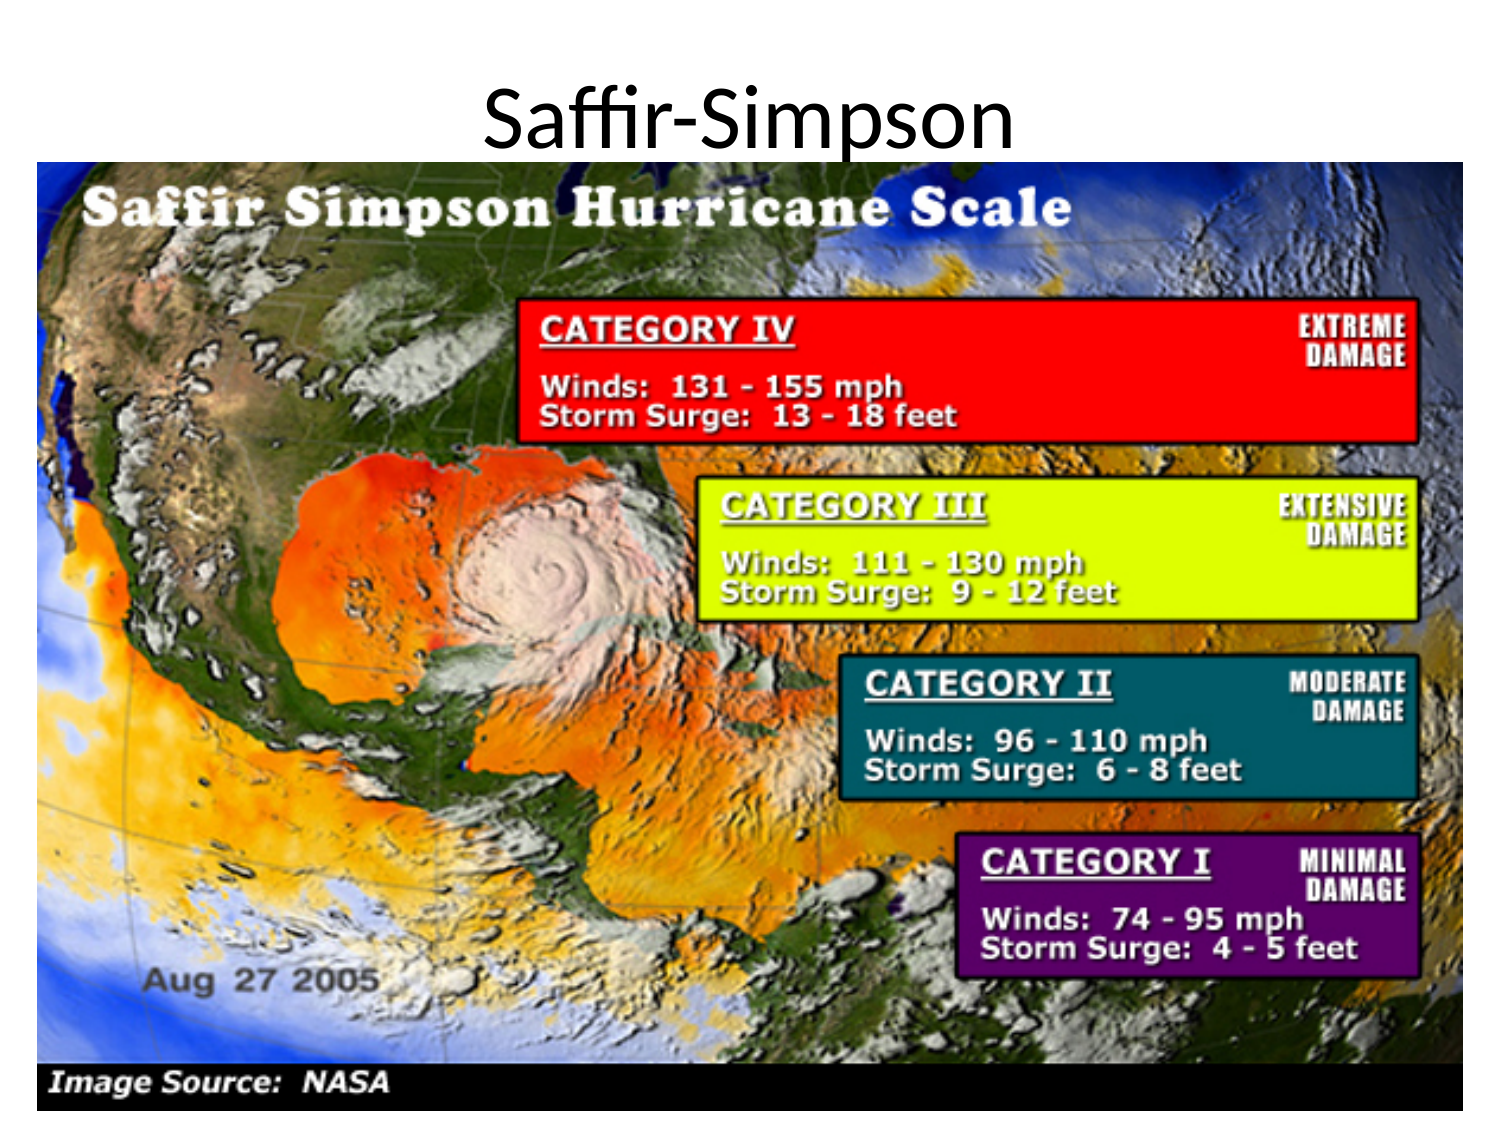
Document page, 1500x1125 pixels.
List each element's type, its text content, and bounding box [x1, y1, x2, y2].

title Saffir-Simpson [75, 47, 1425, 160]
picture [37, 162, 1463, 1111]
